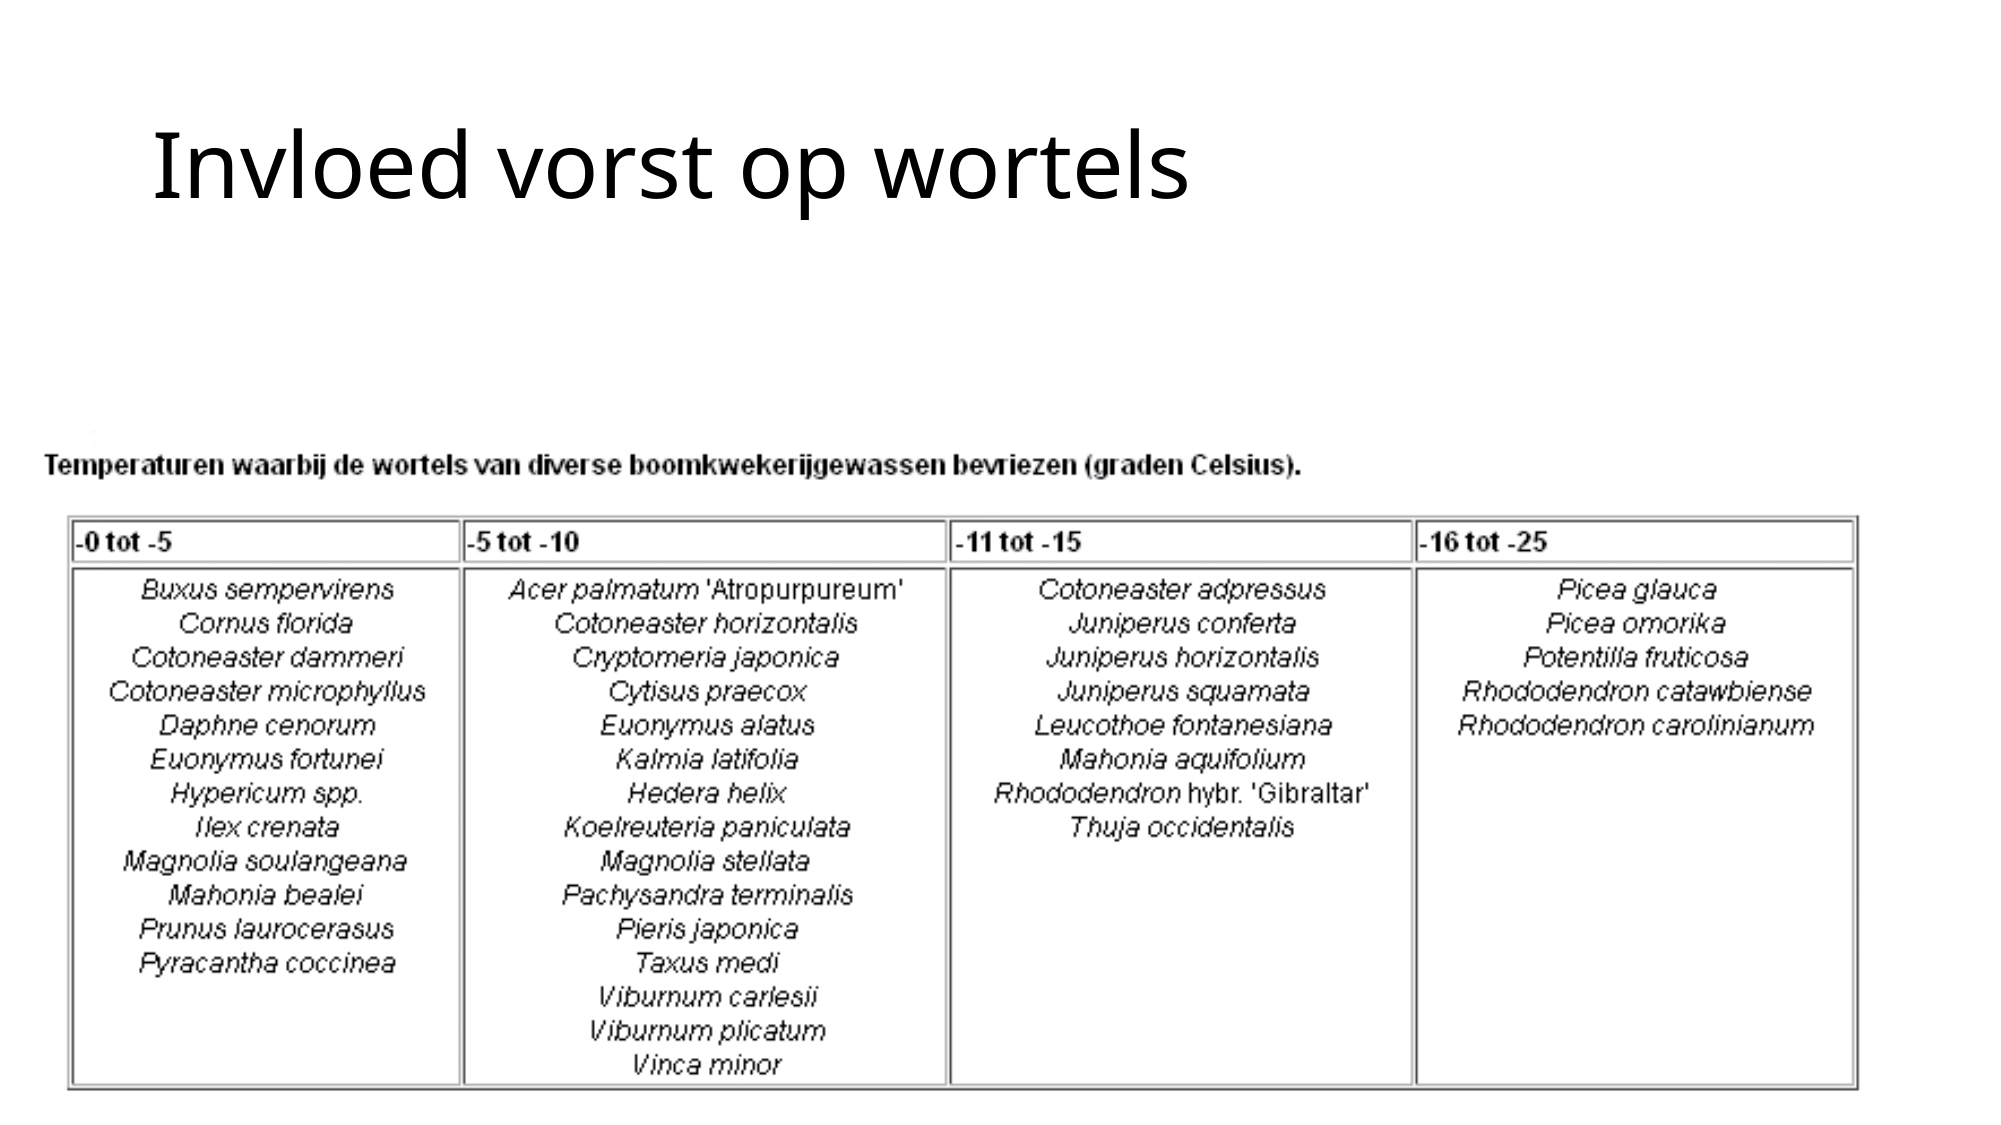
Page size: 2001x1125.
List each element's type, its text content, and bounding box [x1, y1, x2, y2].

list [0, 430, 1917, 1125]
title Invloed vorst op wortels [137, 59, 1863, 278]
